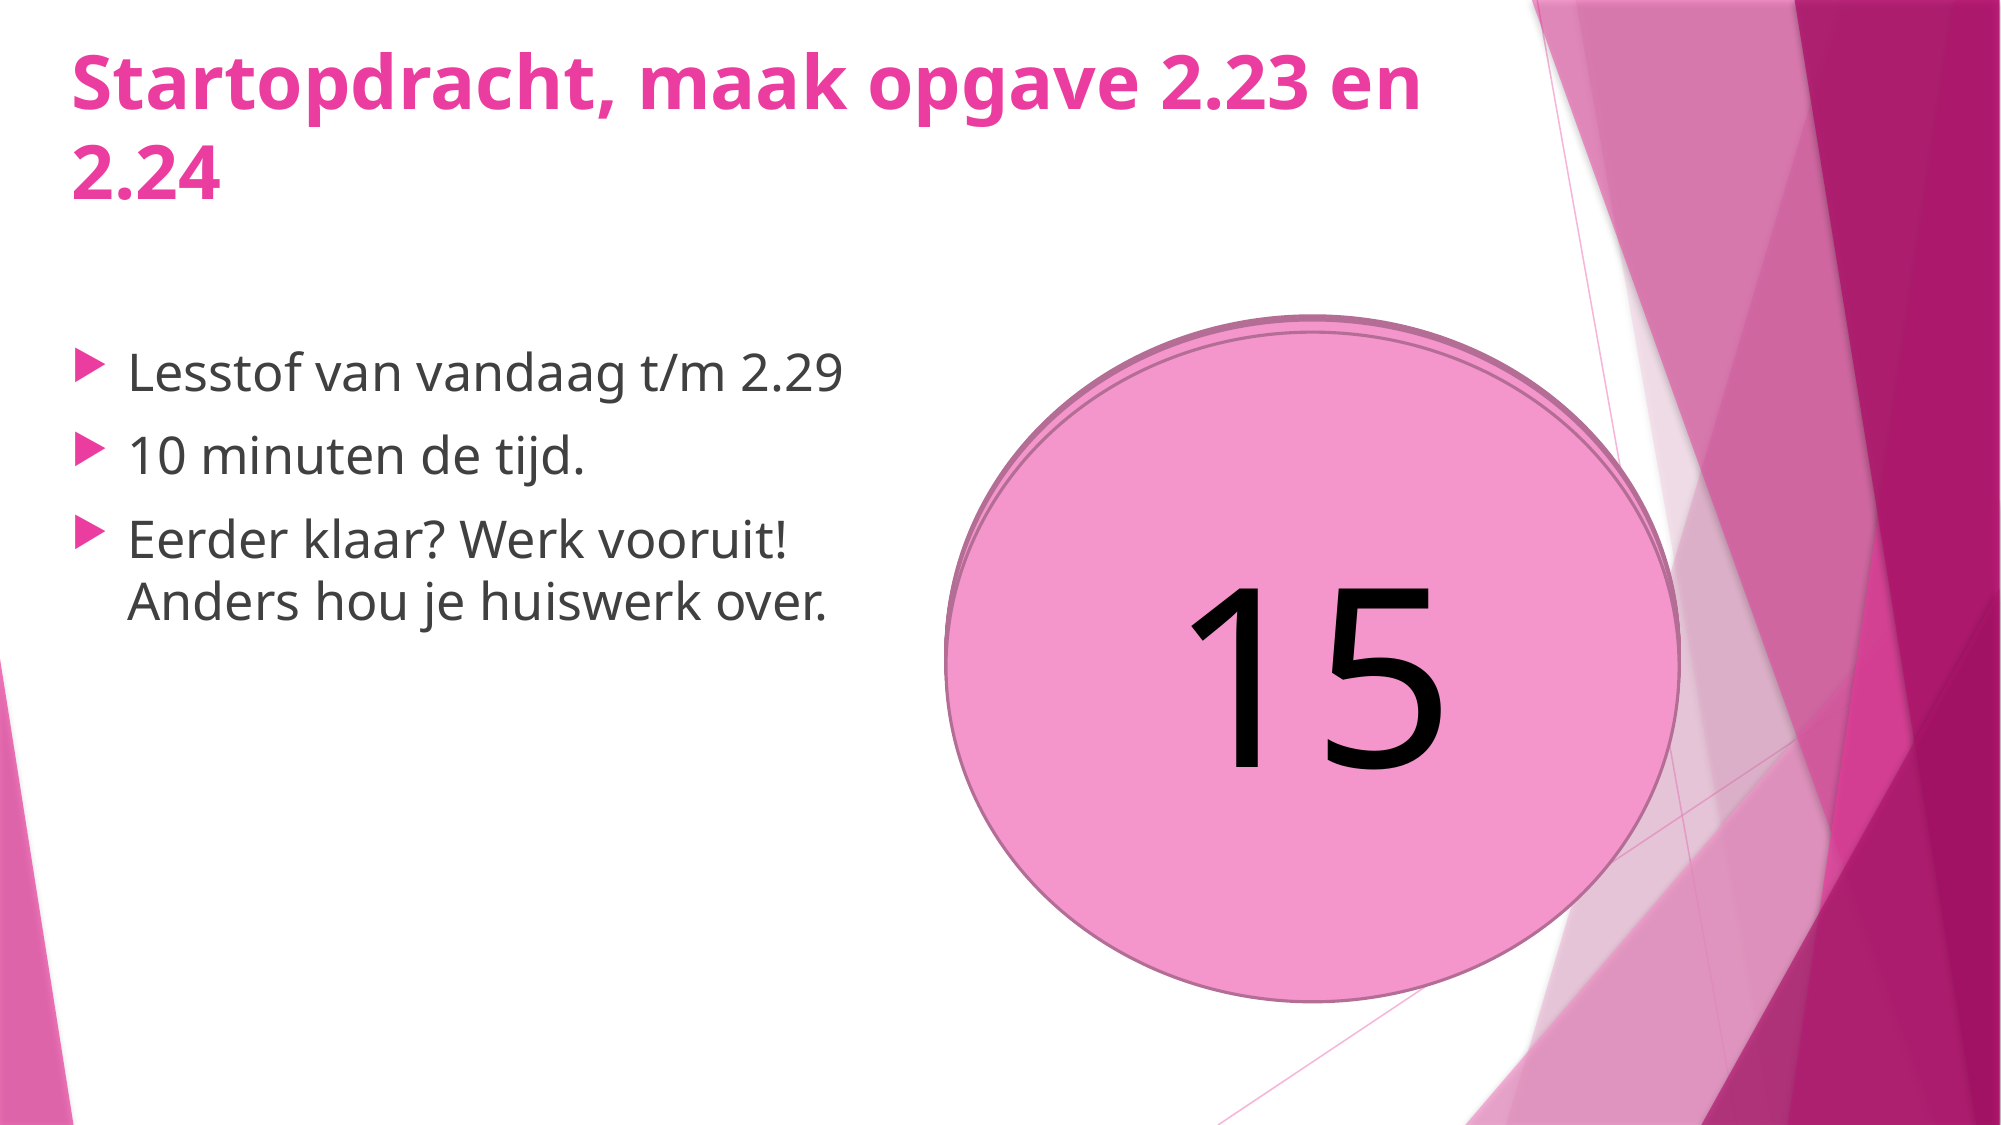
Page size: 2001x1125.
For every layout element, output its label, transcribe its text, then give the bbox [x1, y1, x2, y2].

text_box 14 [944, 318, 1681, 648]
list Lesstof van vandaag t/m 2.29 10 minuten de tijd. Eerder klaar? Werk vooruit! Anders hou je huiswerk over. [56, 332, 865, 1112]
title Startopdracht, maak opgave 2.23 en 2.24 [56, 27, 1522, 319]
text_box 10 [959, 314, 1668, 562]
text_box 15 [944, 330, 1681, 1004]
